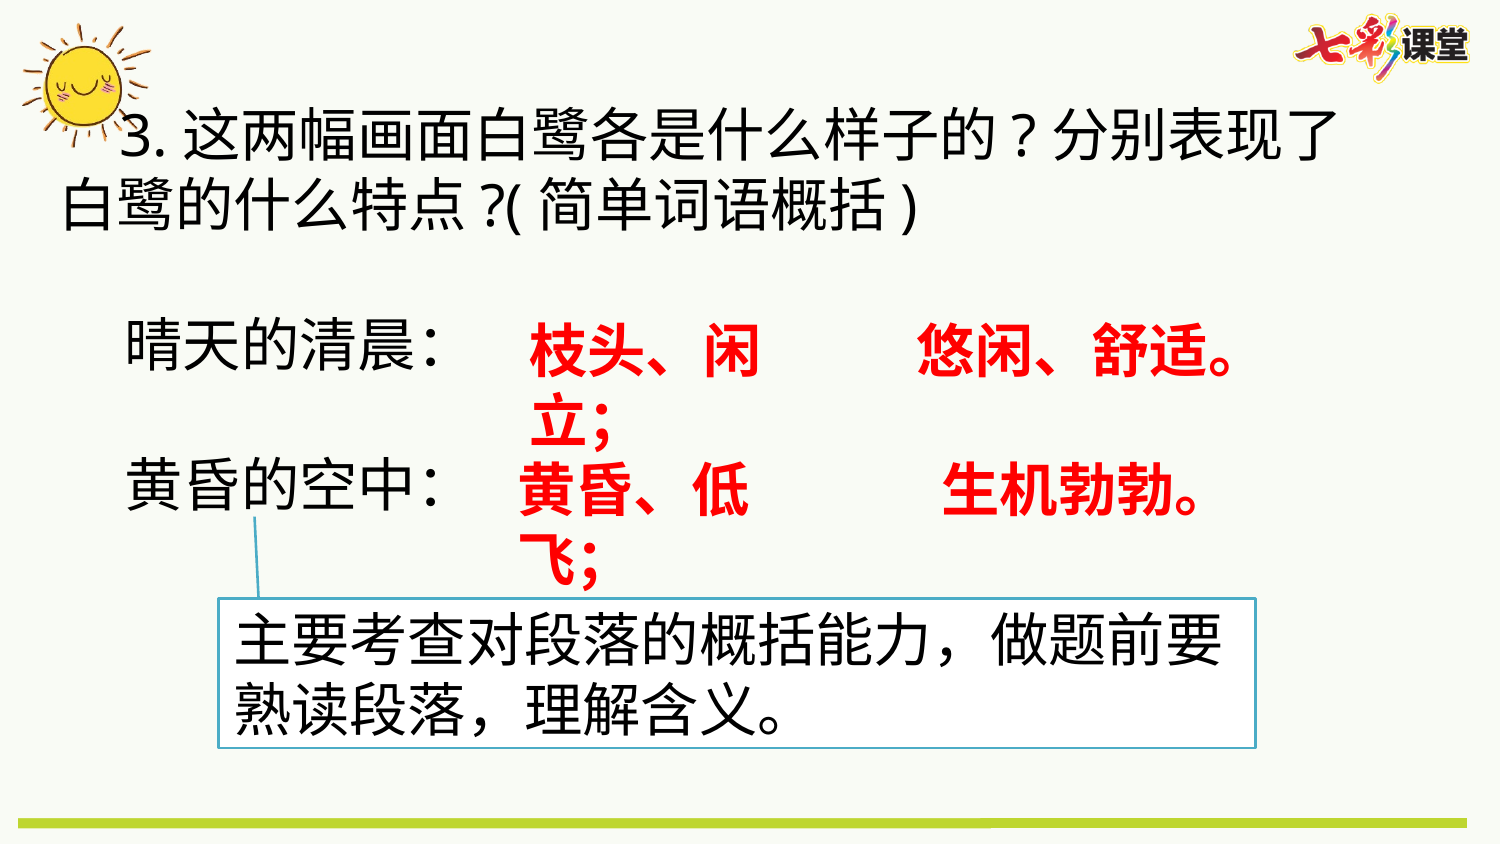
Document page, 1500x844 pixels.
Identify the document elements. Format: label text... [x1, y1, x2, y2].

text_box 生机勃勃。 [927, 445, 1286, 531]
text_box 黄昏、低飞； [502, 445, 861, 597]
picture [18, 771, 1467, 844]
picture [0, 0, 173, 172]
text_box 主要考查对段落的概括能力，做题前要熟读段落，理解含义。 [217, 516, 1257, 749]
text_box 枝头、闲立； [514, 307, 850, 445]
text_box 悠闲、舒适。 [902, 307, 1311, 392]
text_box 3.这两幅画面白鹭各是什么样子的?分别表现了白鹭的什么特点?(简单词语概括) 晴天的清晨： 黄昏的空中： [43, 90, 1372, 666]
picture [1291, 9, 1472, 87]
